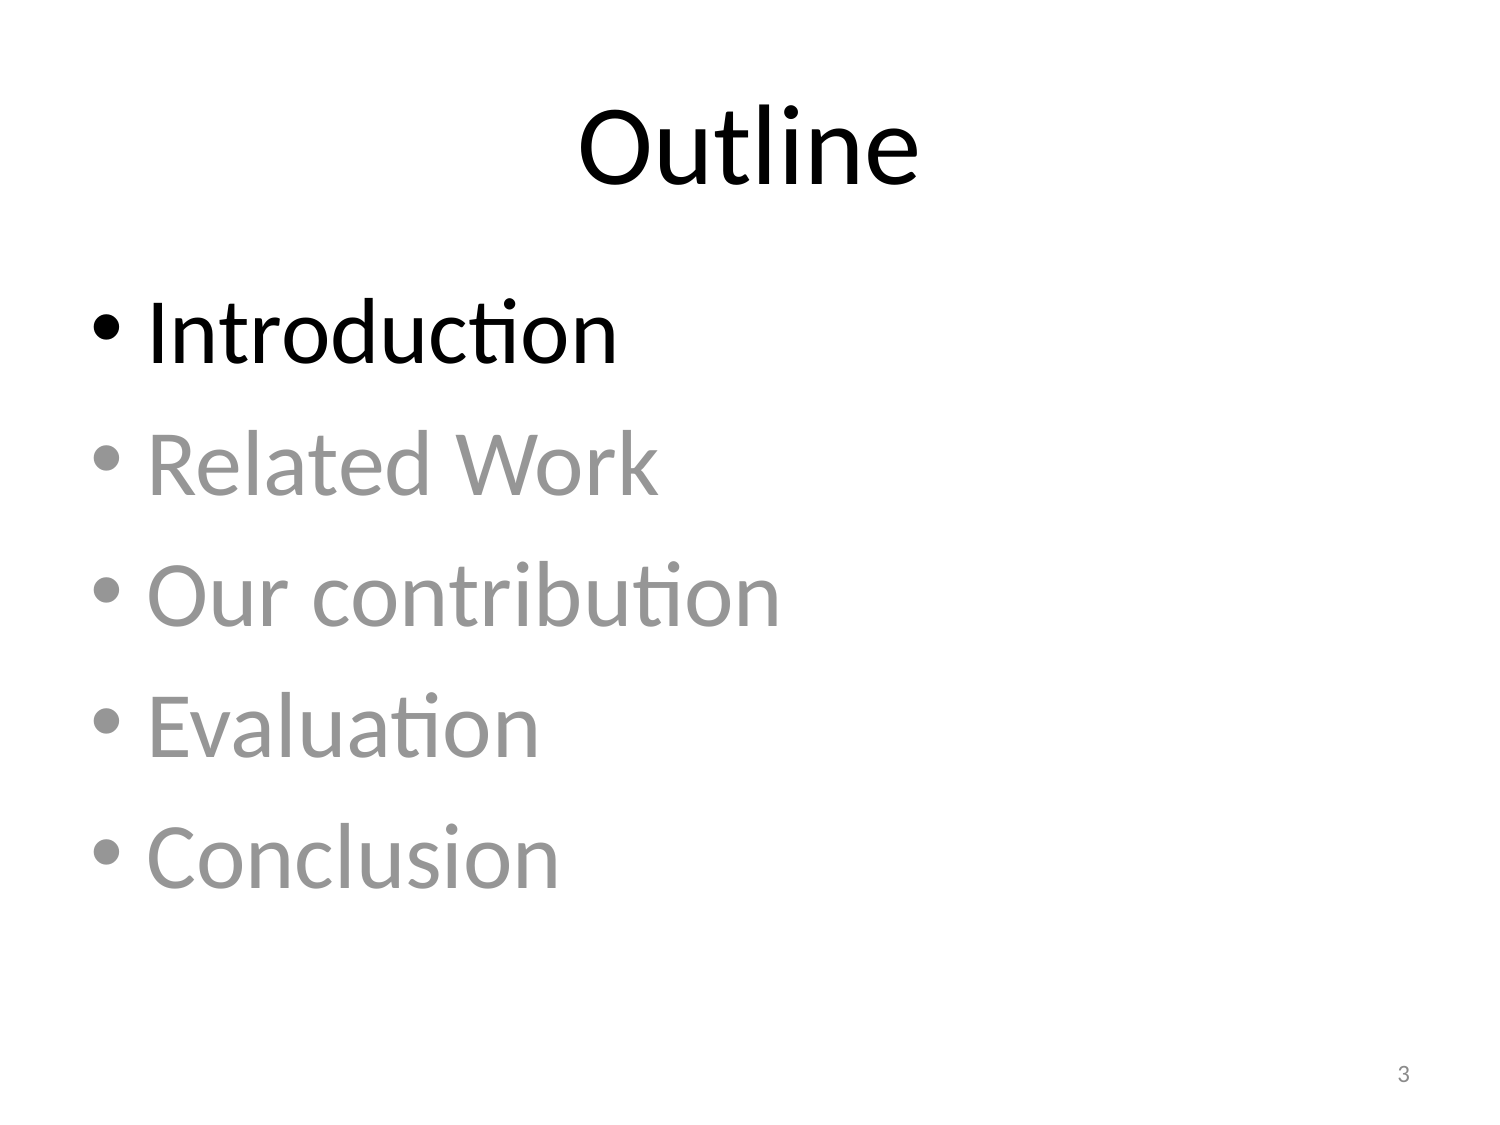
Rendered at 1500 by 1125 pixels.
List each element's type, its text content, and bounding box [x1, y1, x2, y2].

slide_number 3 [1074, 1042, 1425, 1103]
list Introduction Related Work Our contribution Evaluation Conclusion [75, 262, 1425, 1005]
title Outline [75, 45, 1425, 233]
